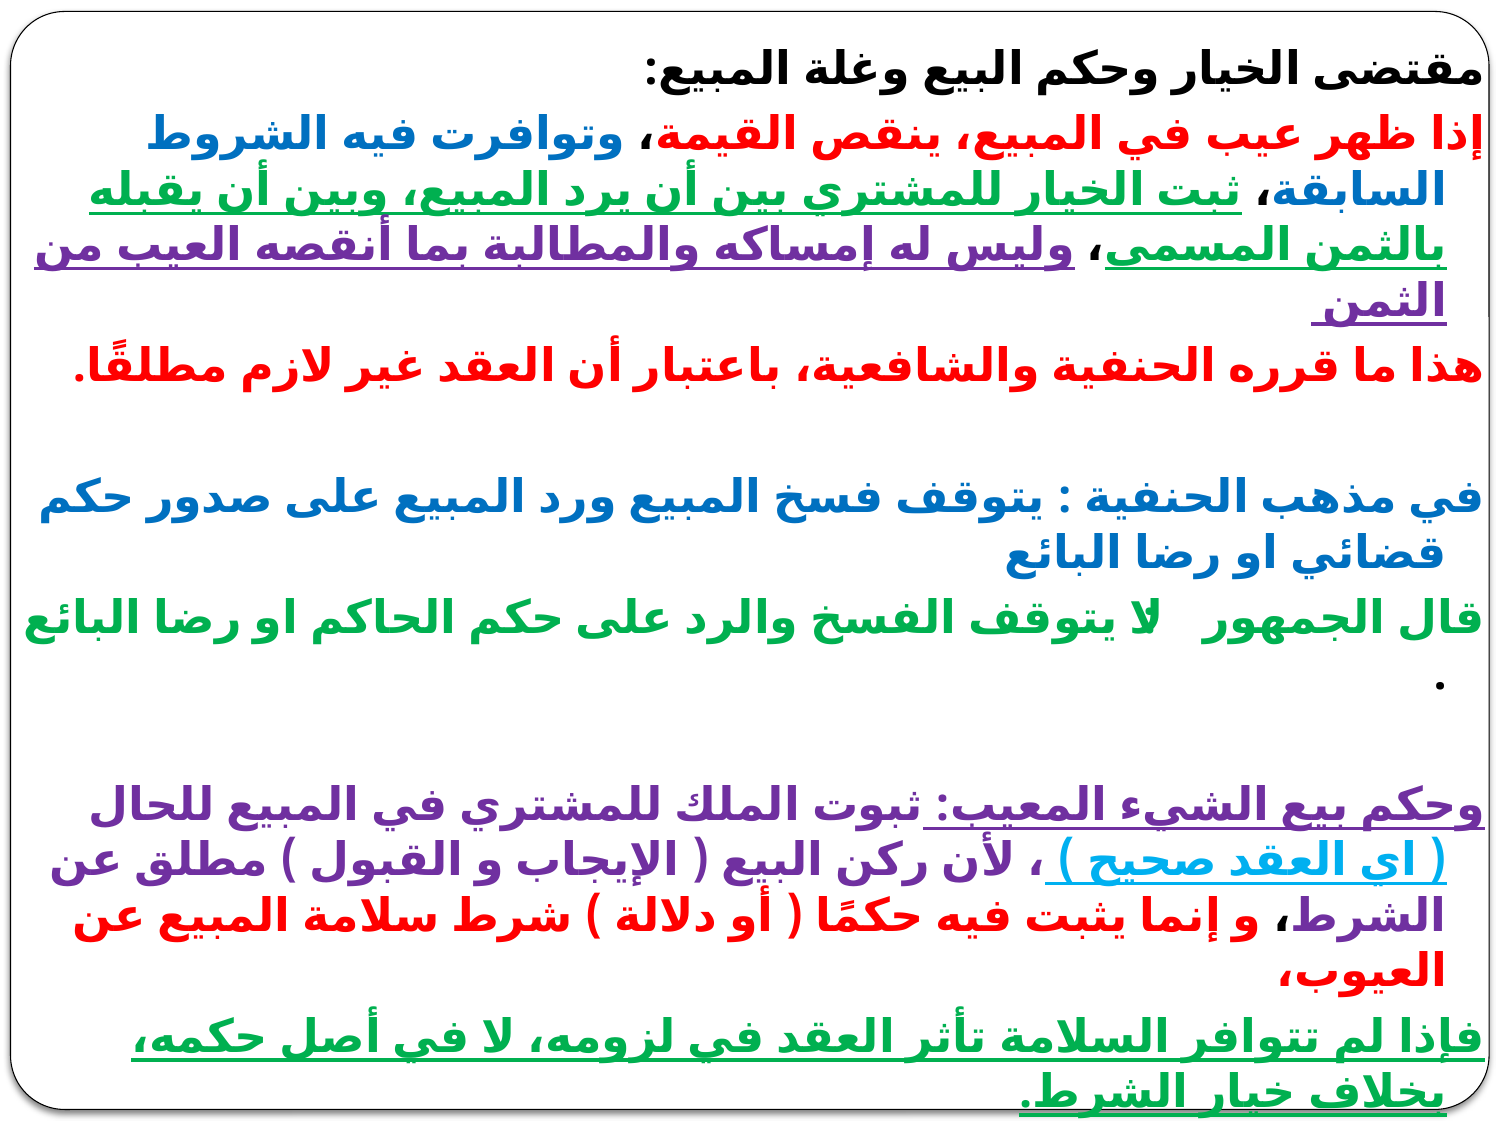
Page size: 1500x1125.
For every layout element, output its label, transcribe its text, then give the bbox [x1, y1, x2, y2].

list مقتضى الخيار وحكم البيع وغلة المبيع: إذا ظهر عيب في المبيع، ينقص القيمة، وتوافرت فيه الشروط السابقة، ثبت الخيار للمشتري بين أن يرد المبيع، وبين أن يقبله بالثمن المسمى، وليس له إمساكه والمطالبة بما أنقصه العيب من الثمن هذا ما قرره الحنفية والشافعية، باعتبار أن العقد غير لازم مطلقًا. في مذهب الحنفية : يتوقف فسخ المبيع ورد المبيع على صدور حكم قضائي او رضا البائع قال الجمهور : لا يتوقف الفسخ والرد على حكم الحاكم او رضا البائع . وحكم بيع الشيء المعيب: ثبوت الملك للمشتري في المبيع للحال ( اي العقد صحيح ) ، لأن ركن البيع ( الإيجاب و القبول ) مطلق عن الشرط، و إنما يثبت فيه حكمًا ( أو دلالة ) شرط سلامة المبيع عن العيوب، فإذا لم تتوافر السلامة تأثر العقد في لزومه، لا في أصل حكمه، بخلاف خيار الشرط. [0, 30, 1500, 1125]
